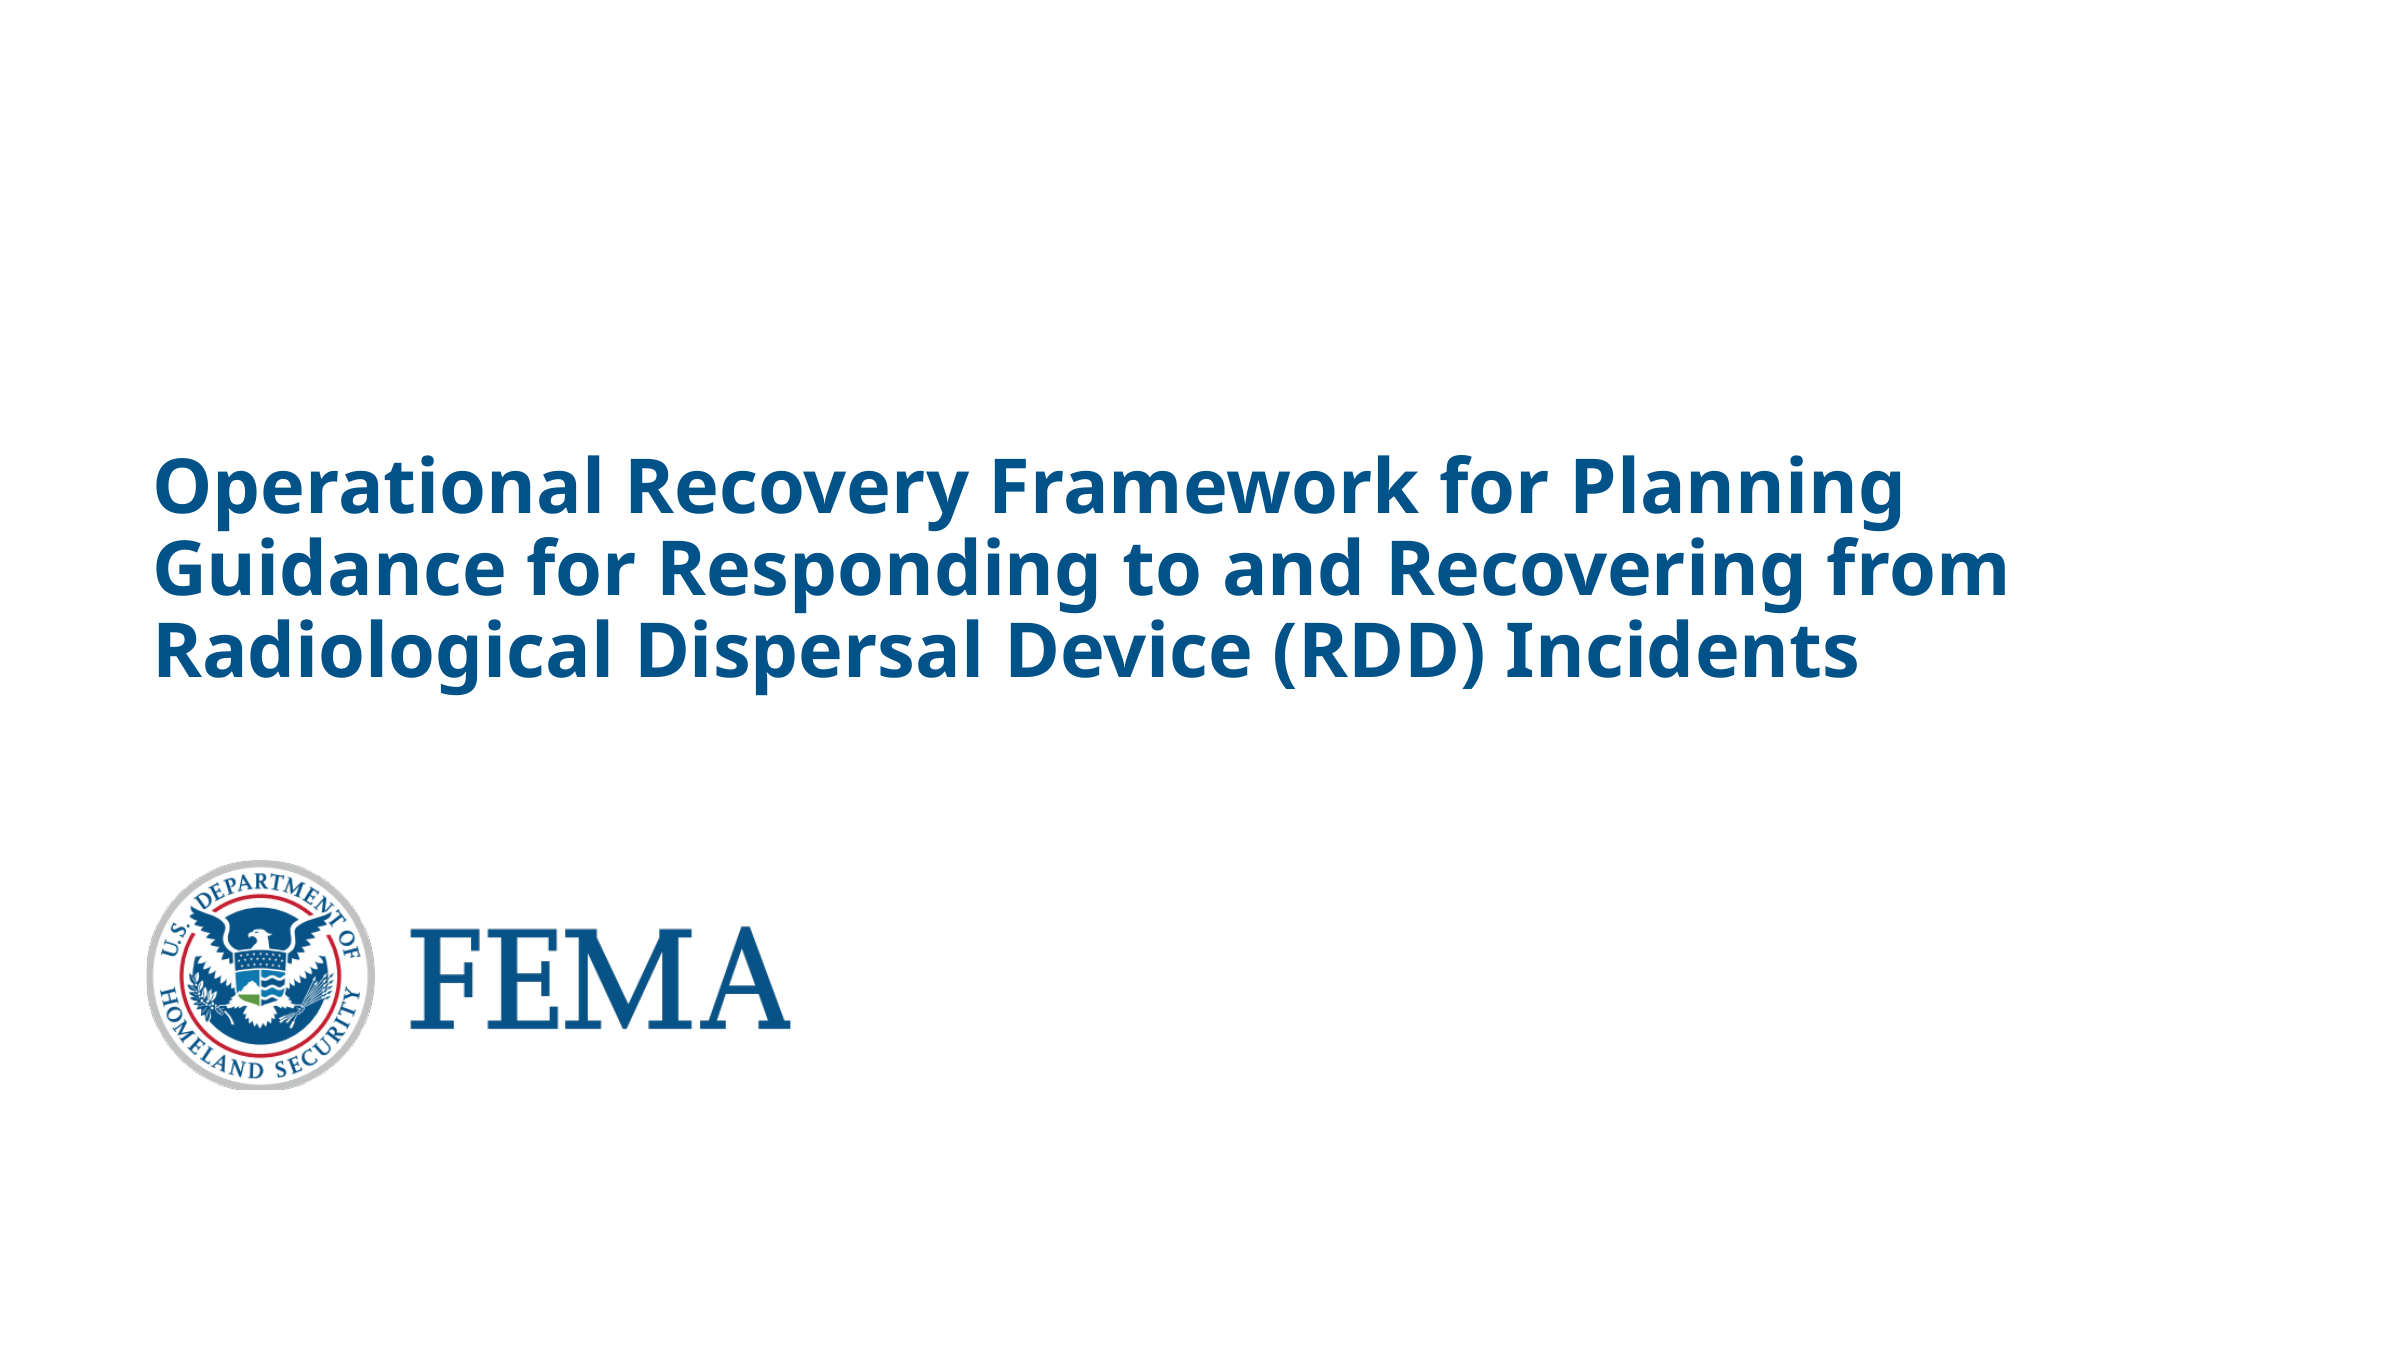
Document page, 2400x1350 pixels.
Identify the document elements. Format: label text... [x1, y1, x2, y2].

title Operational Recovery Framework for Planning Guidance for Responding to and Recovering from Radiological Dispersal Device (RDD) Incidents [137, 439, 2263, 702]
